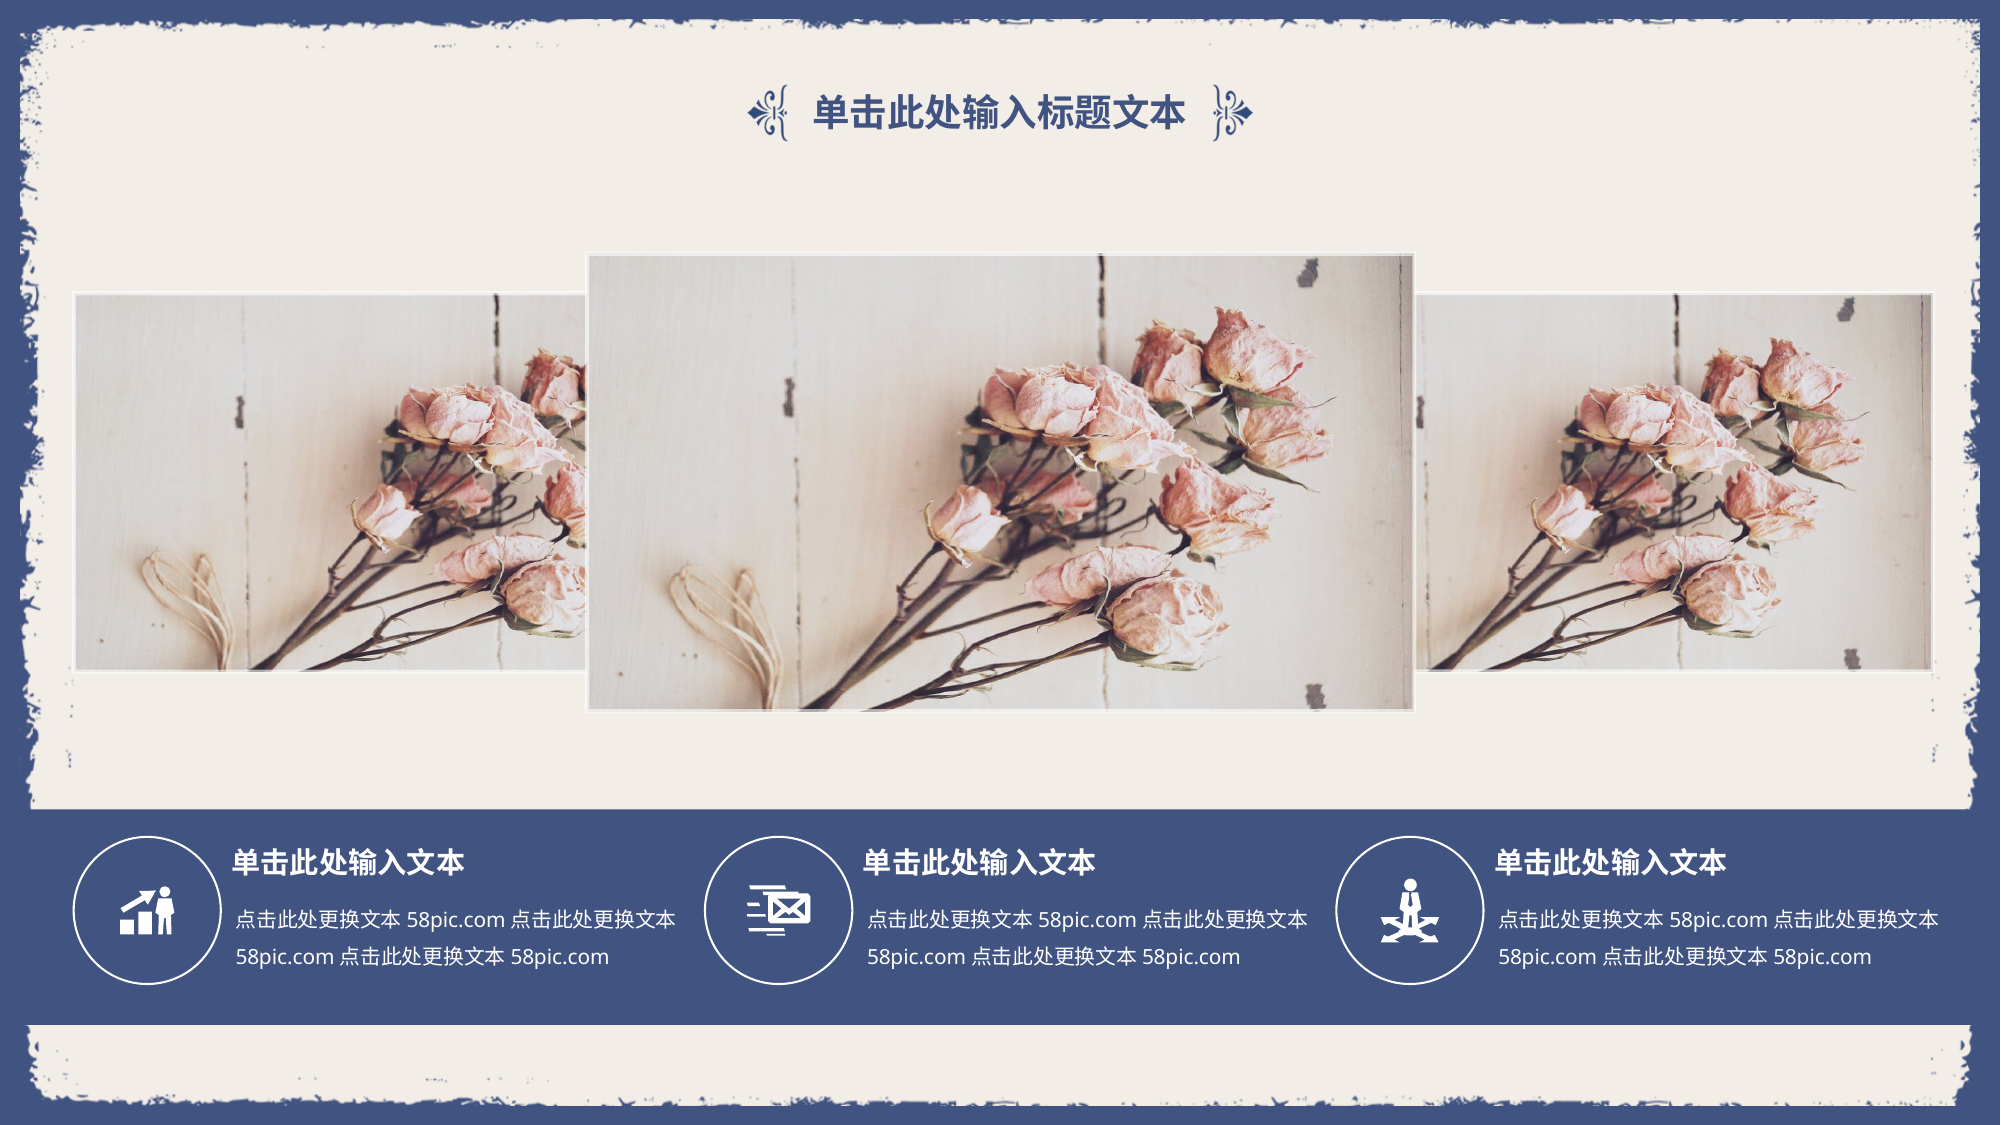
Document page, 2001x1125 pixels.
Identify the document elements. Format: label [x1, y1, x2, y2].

text_box [705, 836, 853, 984]
text_box [73, 836, 221, 984]
picture [1204, 93, 1262, 134]
text_box [0, 6, 2000, 1119]
text_box [1336, 836, 1484, 984]
picture [738, 93, 796, 134]
